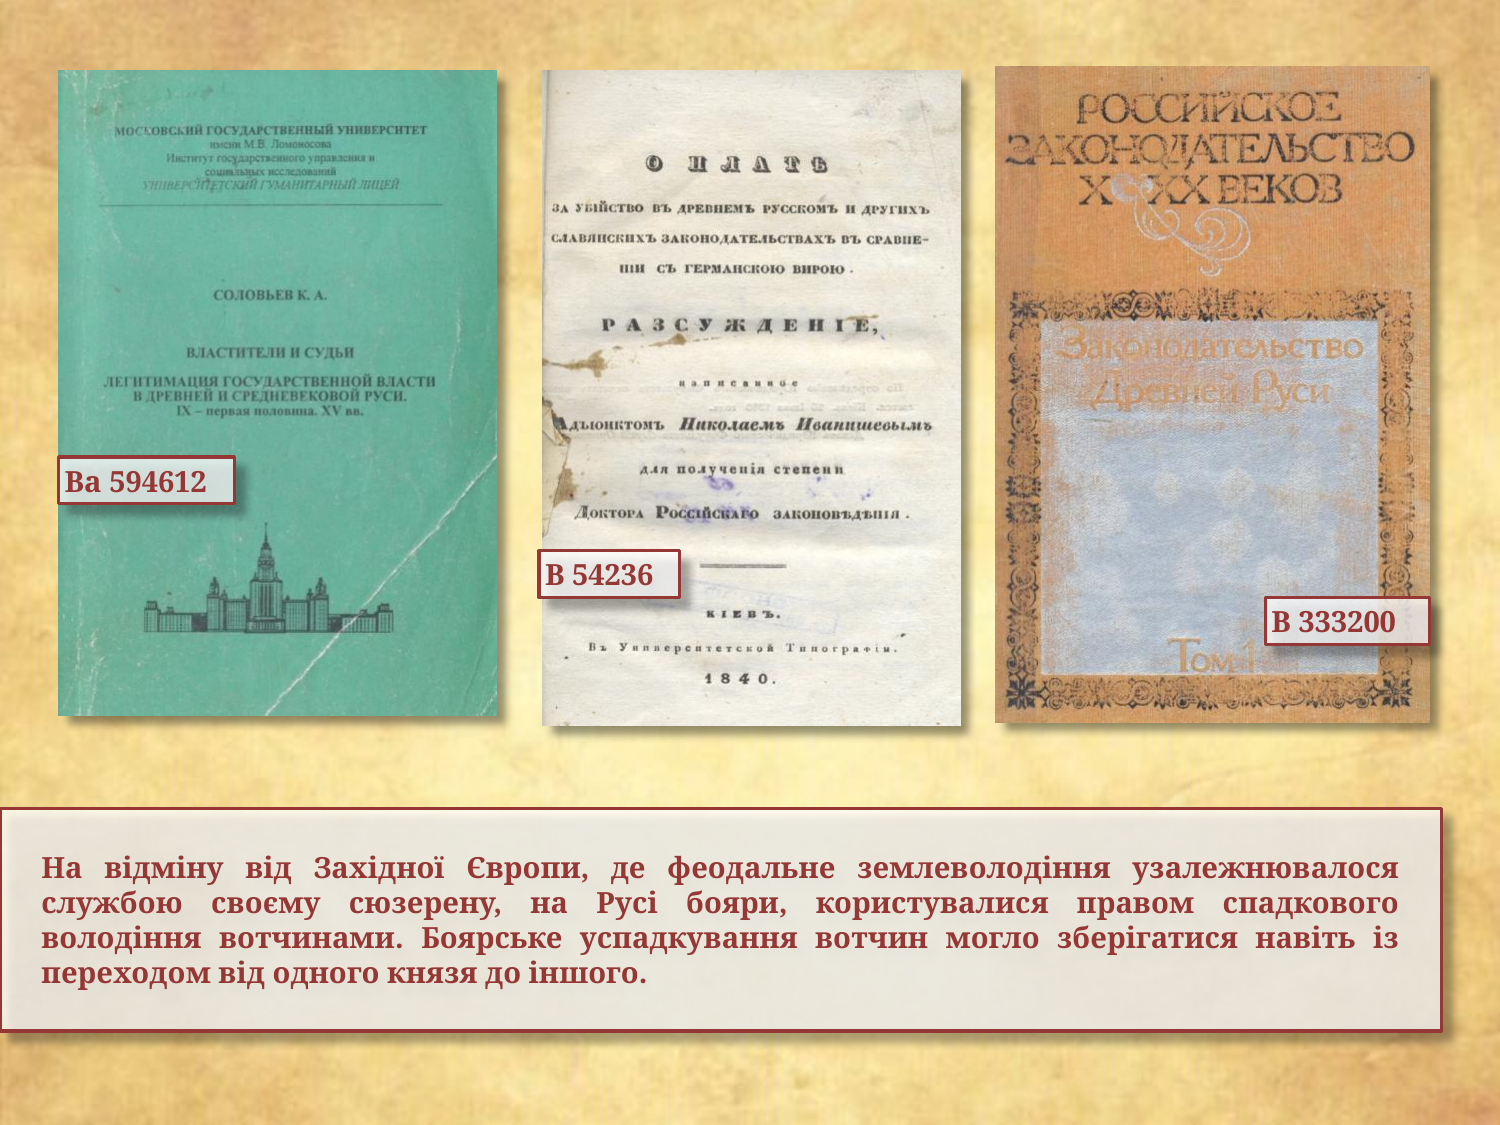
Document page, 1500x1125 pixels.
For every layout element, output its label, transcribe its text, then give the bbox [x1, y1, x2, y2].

picture [542, 70, 962, 726]
picture [58, 70, 497, 716]
text_box Вс 31791 [0, 0, 1500, 1125]
picture [994, 66, 1430, 723]
text_box На відміну від Західної Європи, де феодальне землеволодіння узалежнювалося службою своєму сюзерену, на Русі бояри, користувалися правом спадкового володіння вотчинами. Боярське успадкування вотчин могло зберігатися навіть із переходом від одного князя до іншого. [0, 808, 1442, 1031]
